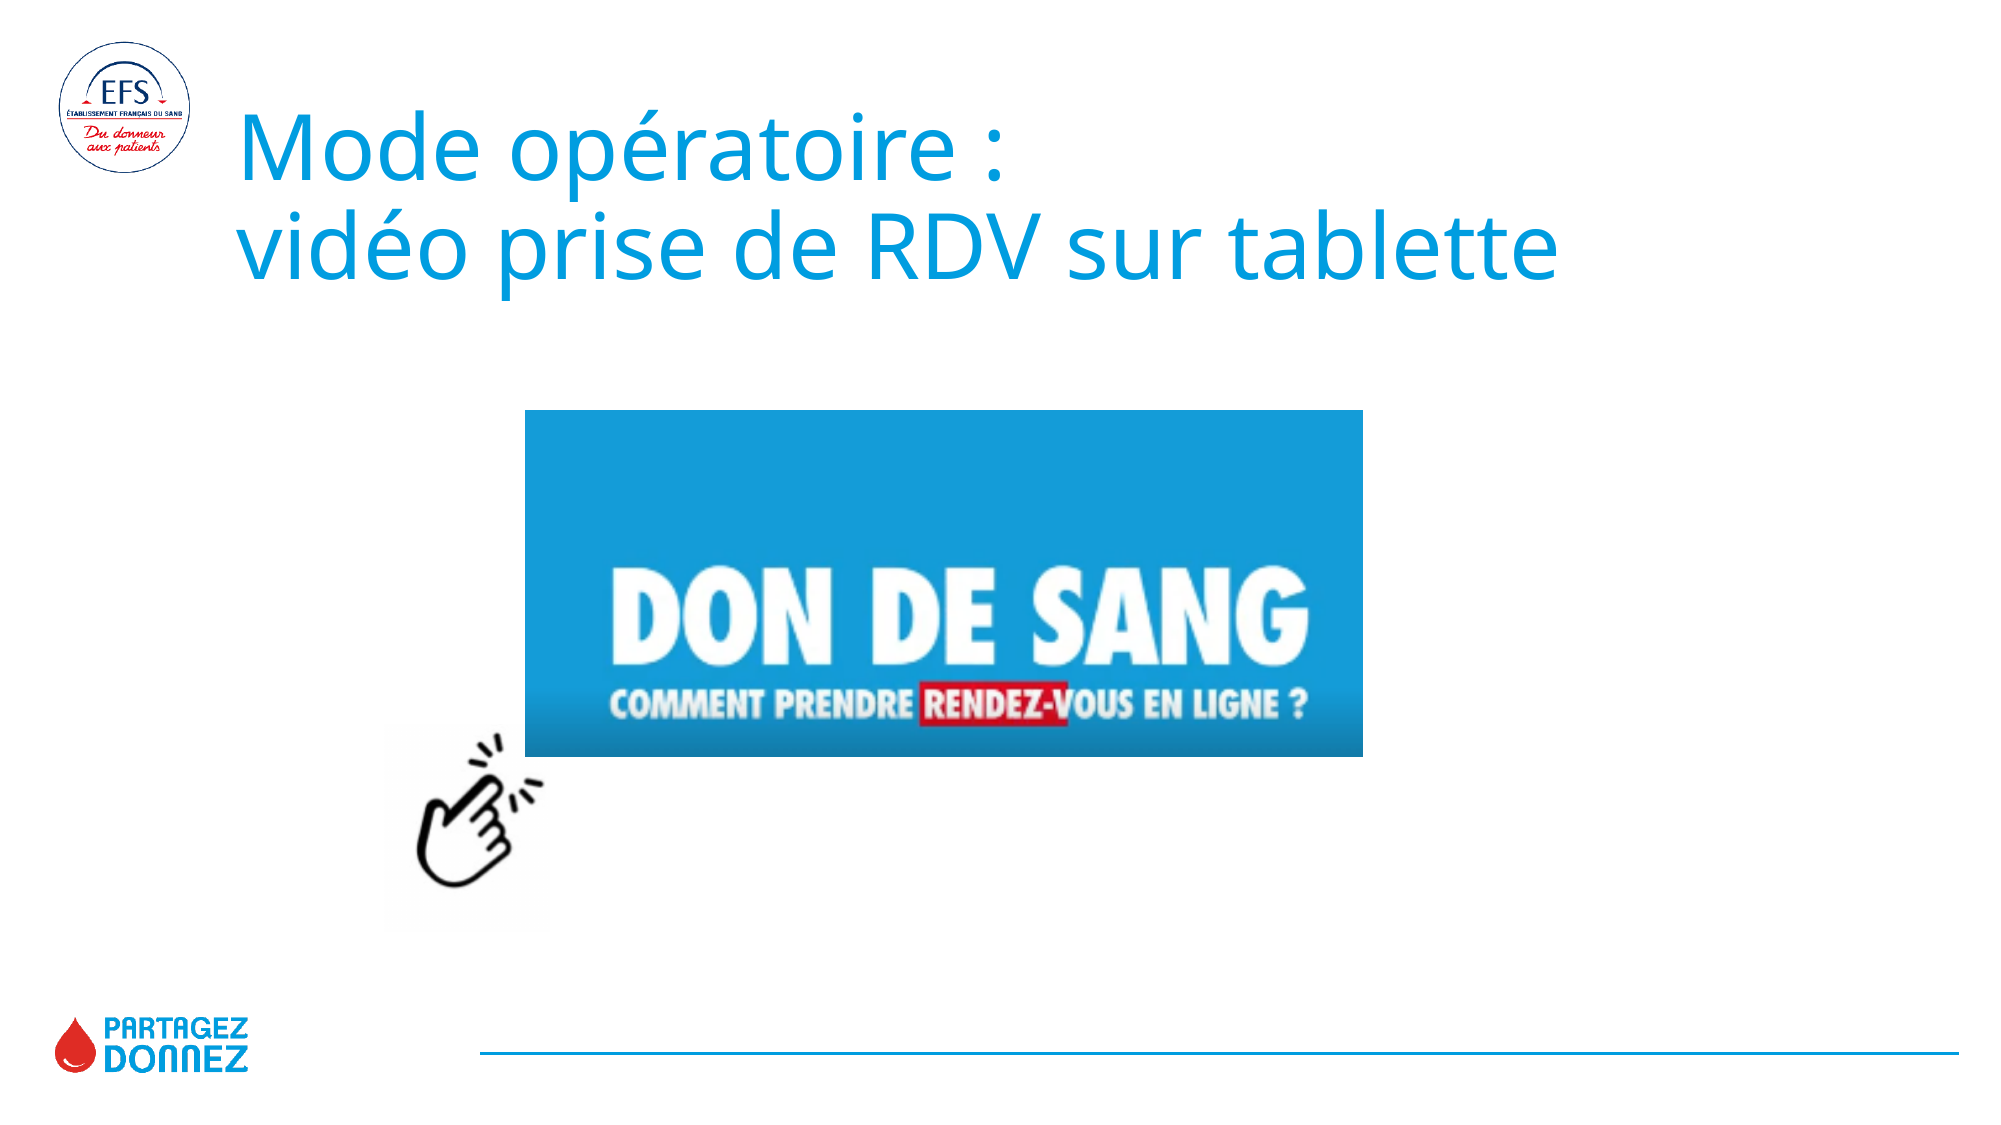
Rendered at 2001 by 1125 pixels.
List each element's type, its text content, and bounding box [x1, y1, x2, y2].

title Mode opératoire : vidéo prise de RDV sur tablette [221, 91, 1947, 310]
picture [53, 1016, 250, 1075]
picture [43, 26, 205, 188]
picture [363, 410, 1363, 931]
